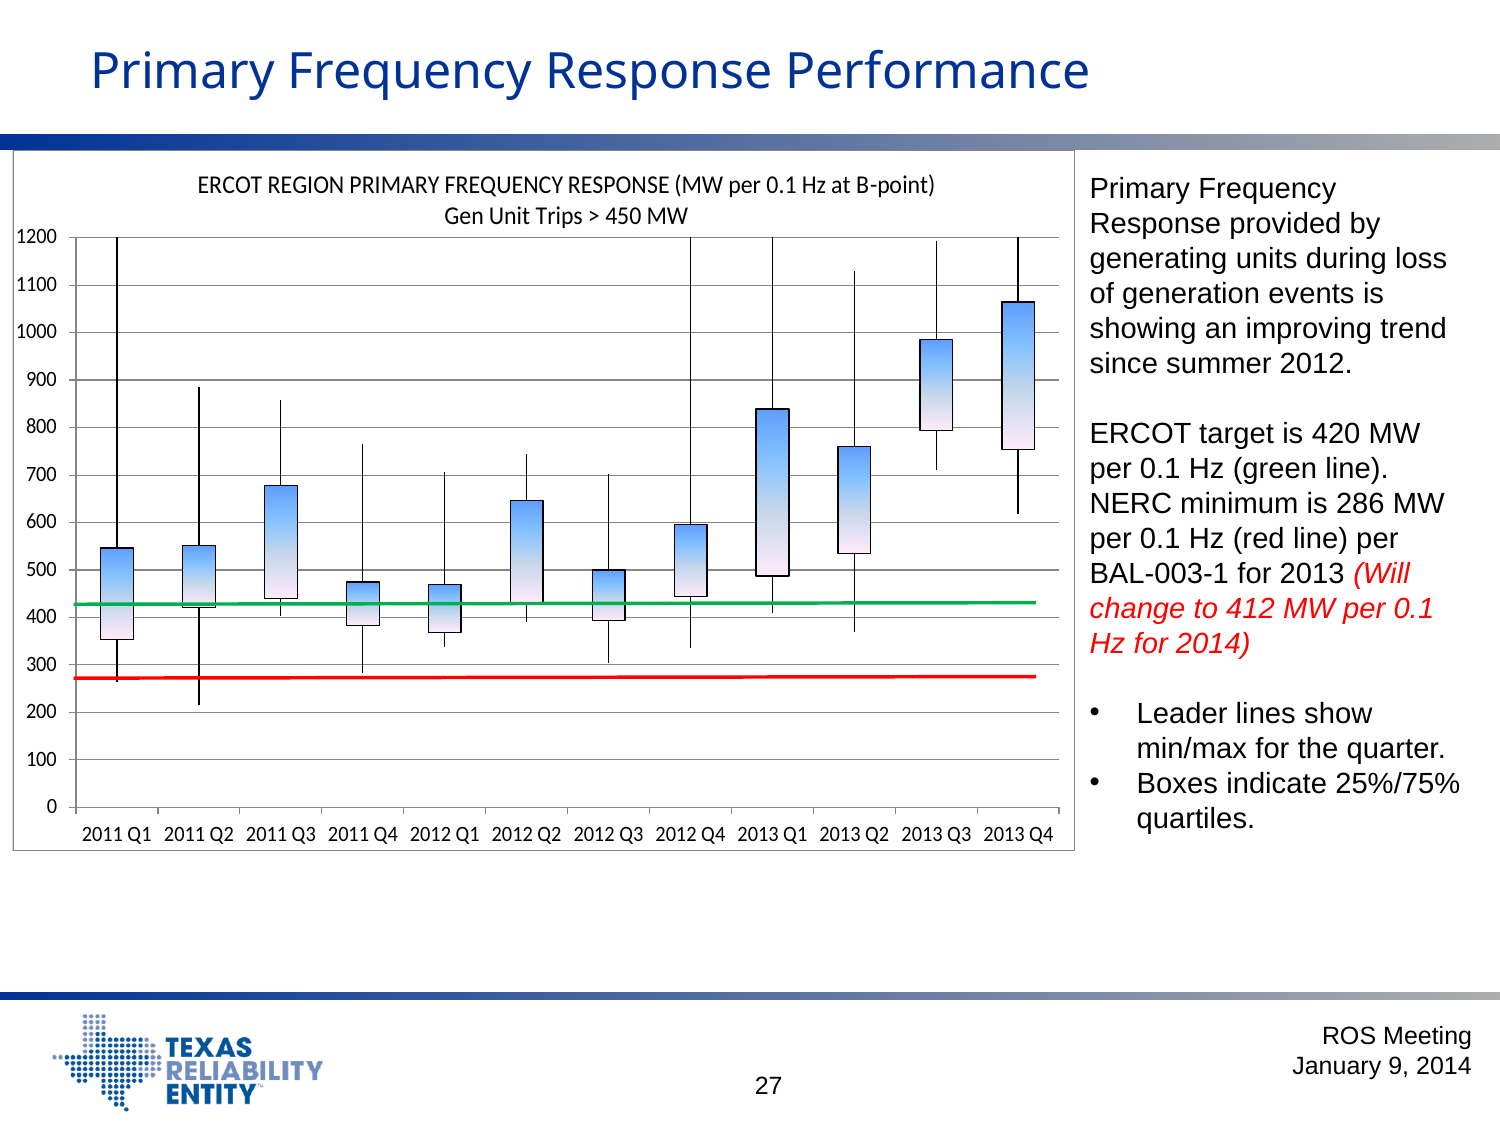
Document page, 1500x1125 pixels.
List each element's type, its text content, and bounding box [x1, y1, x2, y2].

title Primary Frequency Response Performance [75, 12, 1450, 125]
footer ROS Meeting January 9, 2014 [812, 1012, 1488, 1101]
picture [12, 149, 1076, 852]
picture [50, 1012, 325, 1113]
text_box Primary Frequency Response provided by generating units during loss of generation events is showing an improving trend since summer 2012. ERCOT target is 420 MW per 0.1 Hz (green line). NERC minimum is 286 MW per 0.1 Hz (red line) per BAL-003-1 for 2013 (Will change to 412 MW per 0.1 Hz for 2014) Leader lines show min/max for the quarter. Boxes indicate 25%/75% quartiles. [1079, 162, 1480, 842]
